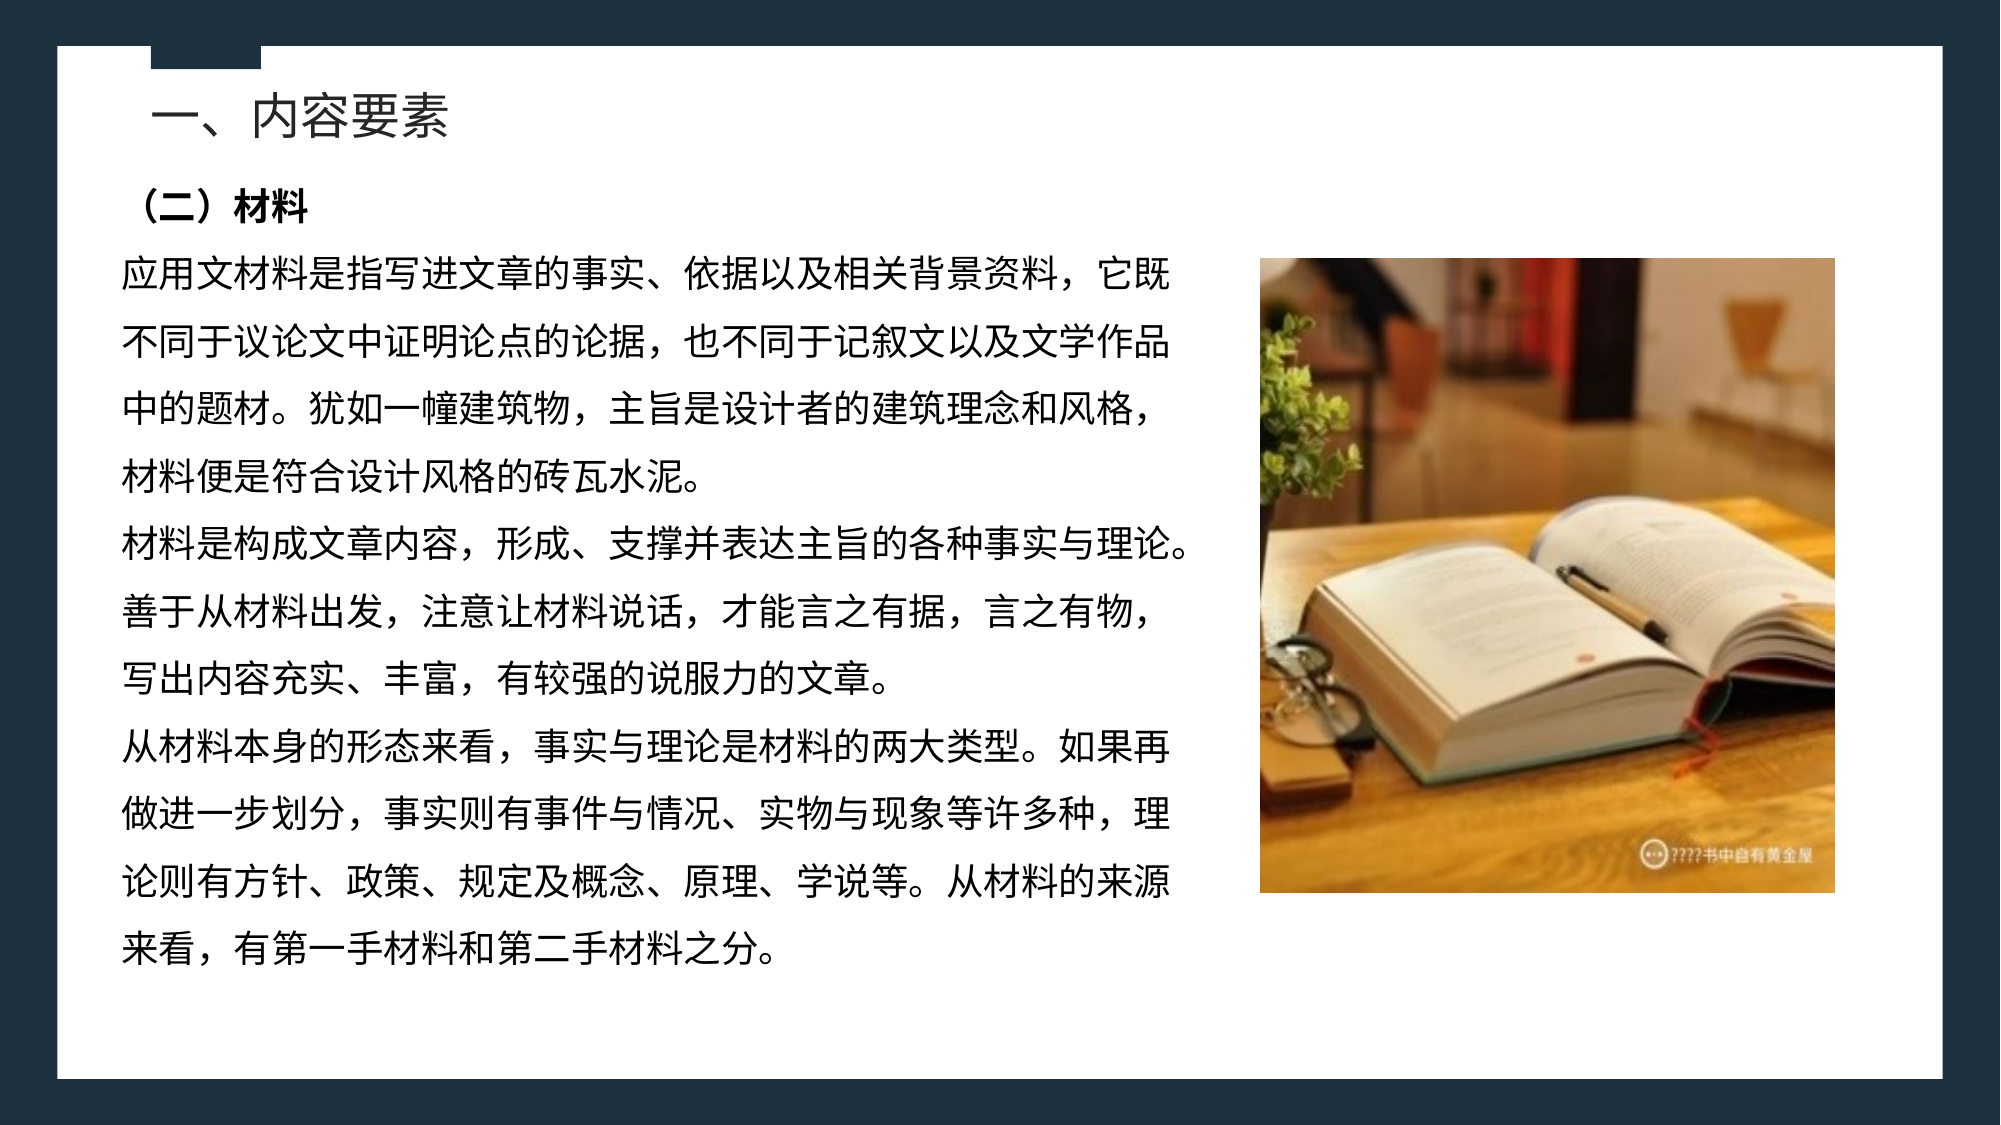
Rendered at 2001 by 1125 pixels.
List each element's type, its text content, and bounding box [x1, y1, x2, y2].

text_box 一、内容要素 [150, 77, 907, 152]
picture [1260, 258, 1835, 893]
text_box （二）材料 应用文材料是指写进文章的事实、依据以及相关背景资料，它既不同于议论文中证明论点的论据，也不同于记叙文以及文学作品中的题材。犹如一幢建筑物，主旨是设计者的建筑理念和风格，材料便是符合设计风格的砖瓦水泥。 材料是构成文章内容，形成、支撑并表达主旨的各种事实与理论。善于从材料出发，注意让材料说话，才能言之有据，言之有物，写出内容充实、丰富，有较强的说服力的文章。 从材料本身的形态来看，事实与理论是材料的两大类型。如果再做进一步划分，事实则有事件与情况、实物与现象等许多种，理论则有方针、政策、规定及概念、原理、学说等。从材料的来源来看，有第一手材料和第二手材料之分。 [106, 152, 1209, 978]
